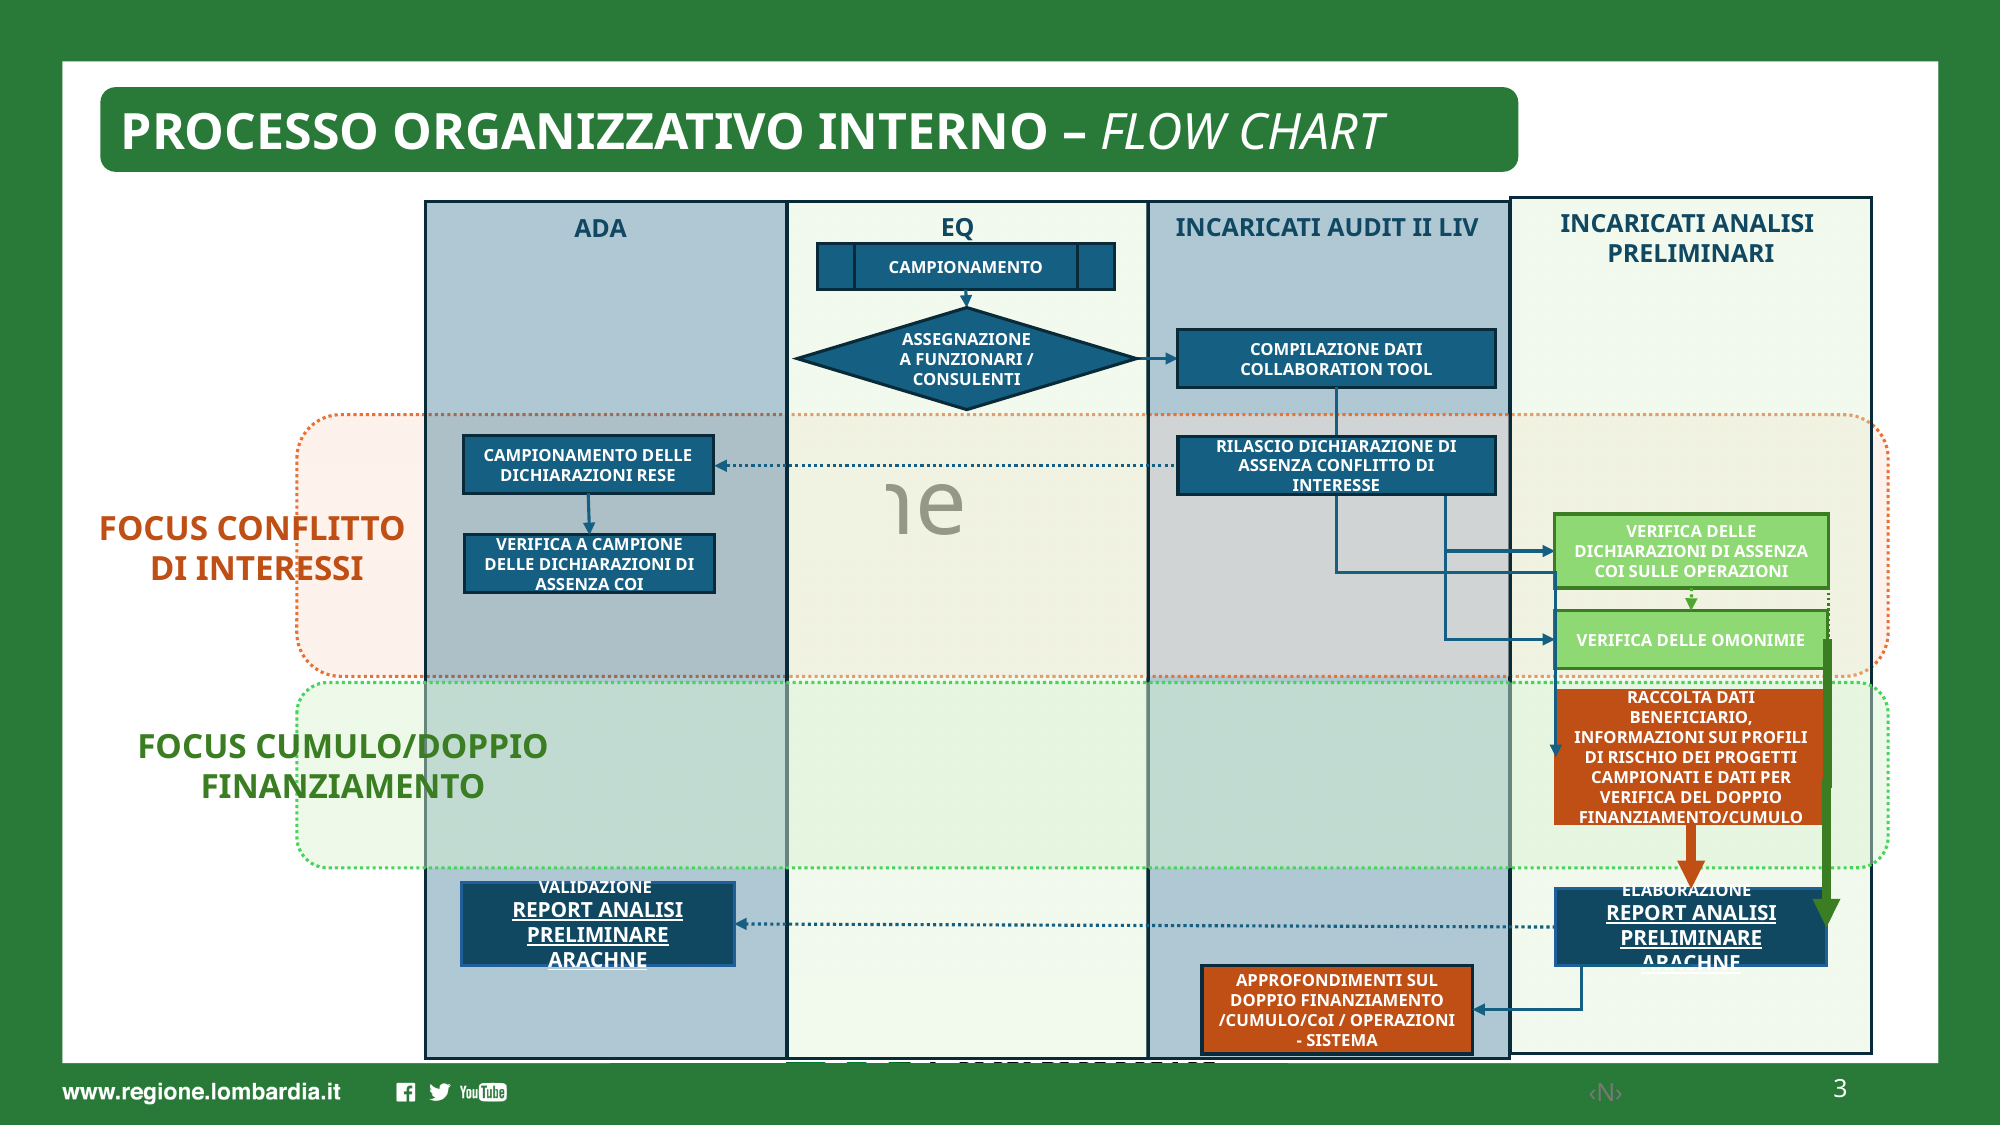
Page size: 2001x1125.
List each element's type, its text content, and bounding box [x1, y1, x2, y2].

text_box [2, 121, 344, 366]
footer ‹N› [1268, 1061, 1944, 1122]
text_box PROCESSO ORGANIZZATIVO INTERNO – FLOW CHART [100, 87, 1519, 172]
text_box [57, 196, 1889, 1060]
picture [0, 0, 2000, 1125]
